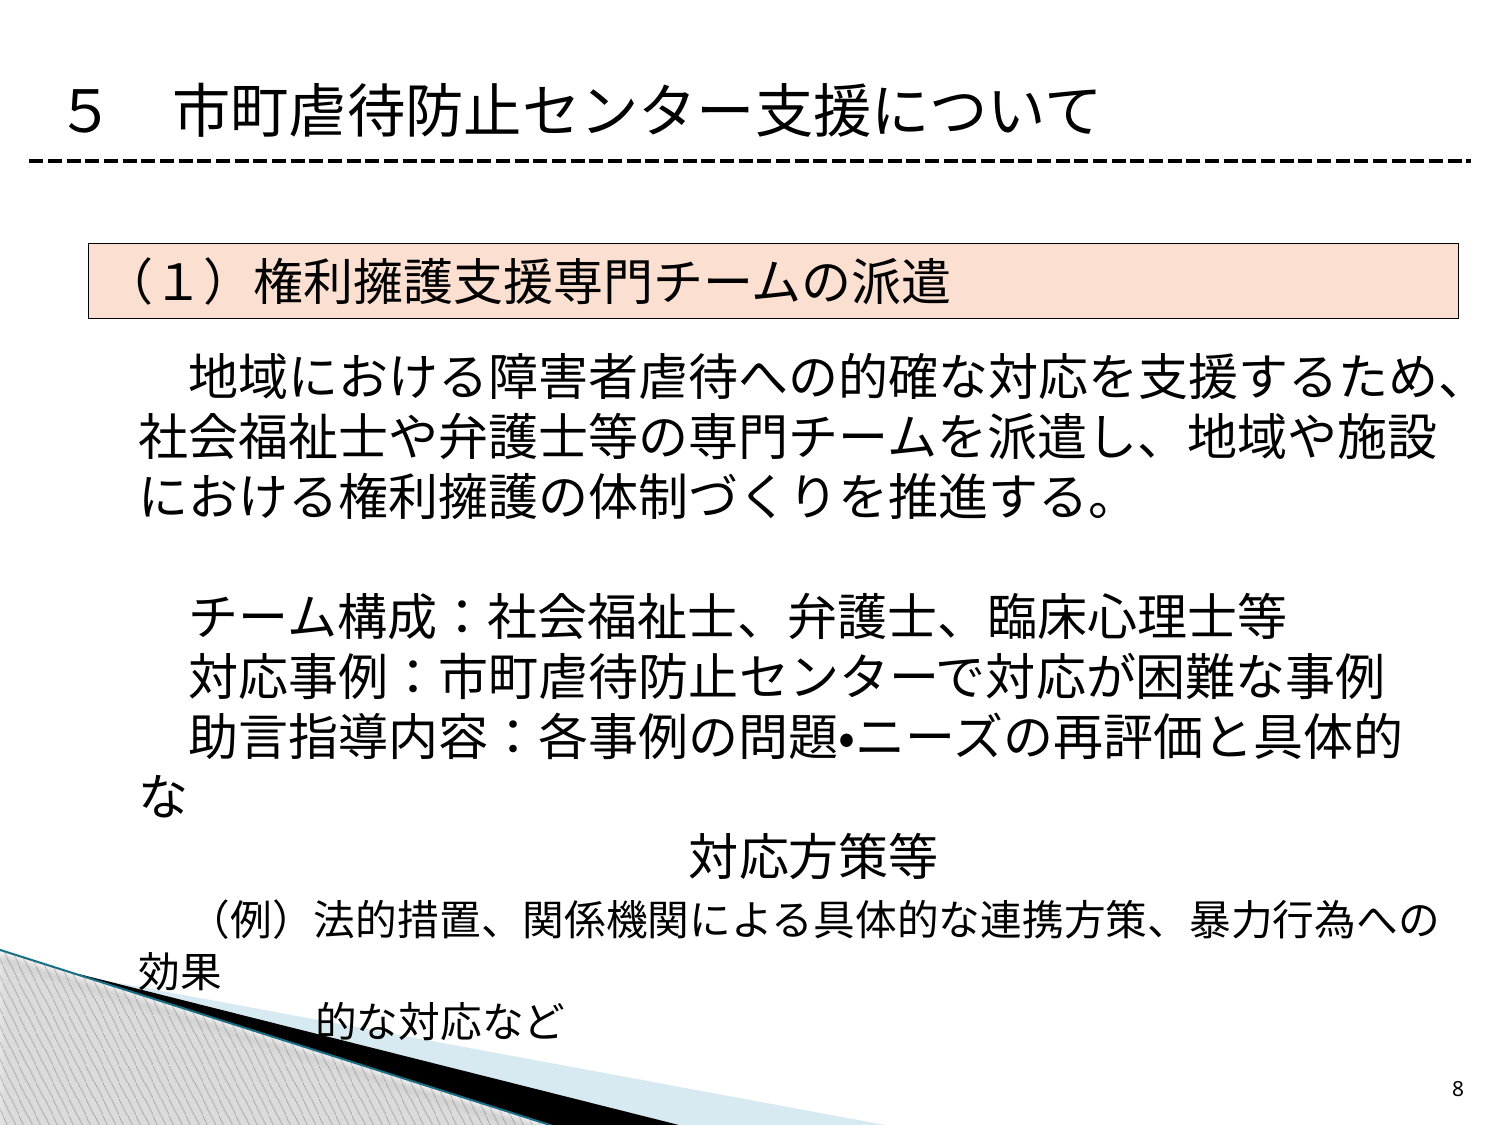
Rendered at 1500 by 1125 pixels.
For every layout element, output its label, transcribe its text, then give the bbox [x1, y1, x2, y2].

text_box （１）権利擁護支援専門チームの派遣 [88, 243, 1459, 319]
text_box 地域における障害者虐待への的確な対応を支援するため、社会福祉士や弁護士等の専門チームを派遣し、地域や施設における権利擁護の体制づくりを推進する。 チーム構成：社会福祉士、弁護士、臨床心理士等 対応事例：市町虐待防止センターで対応が困難な事例 助言指導内容：各事例の問題・ニーズの再評価と具体的な 対応方策等 （例）法的措置、関係機関による具体的な連携方策、暴力行為への効果 的な対応など [123, 338, 1459, 1053]
text_box ５ 市町虐待防止センター支援について [41, 66, 1400, 152]
slide_number 8 [1418, 1051, 1479, 1112]
